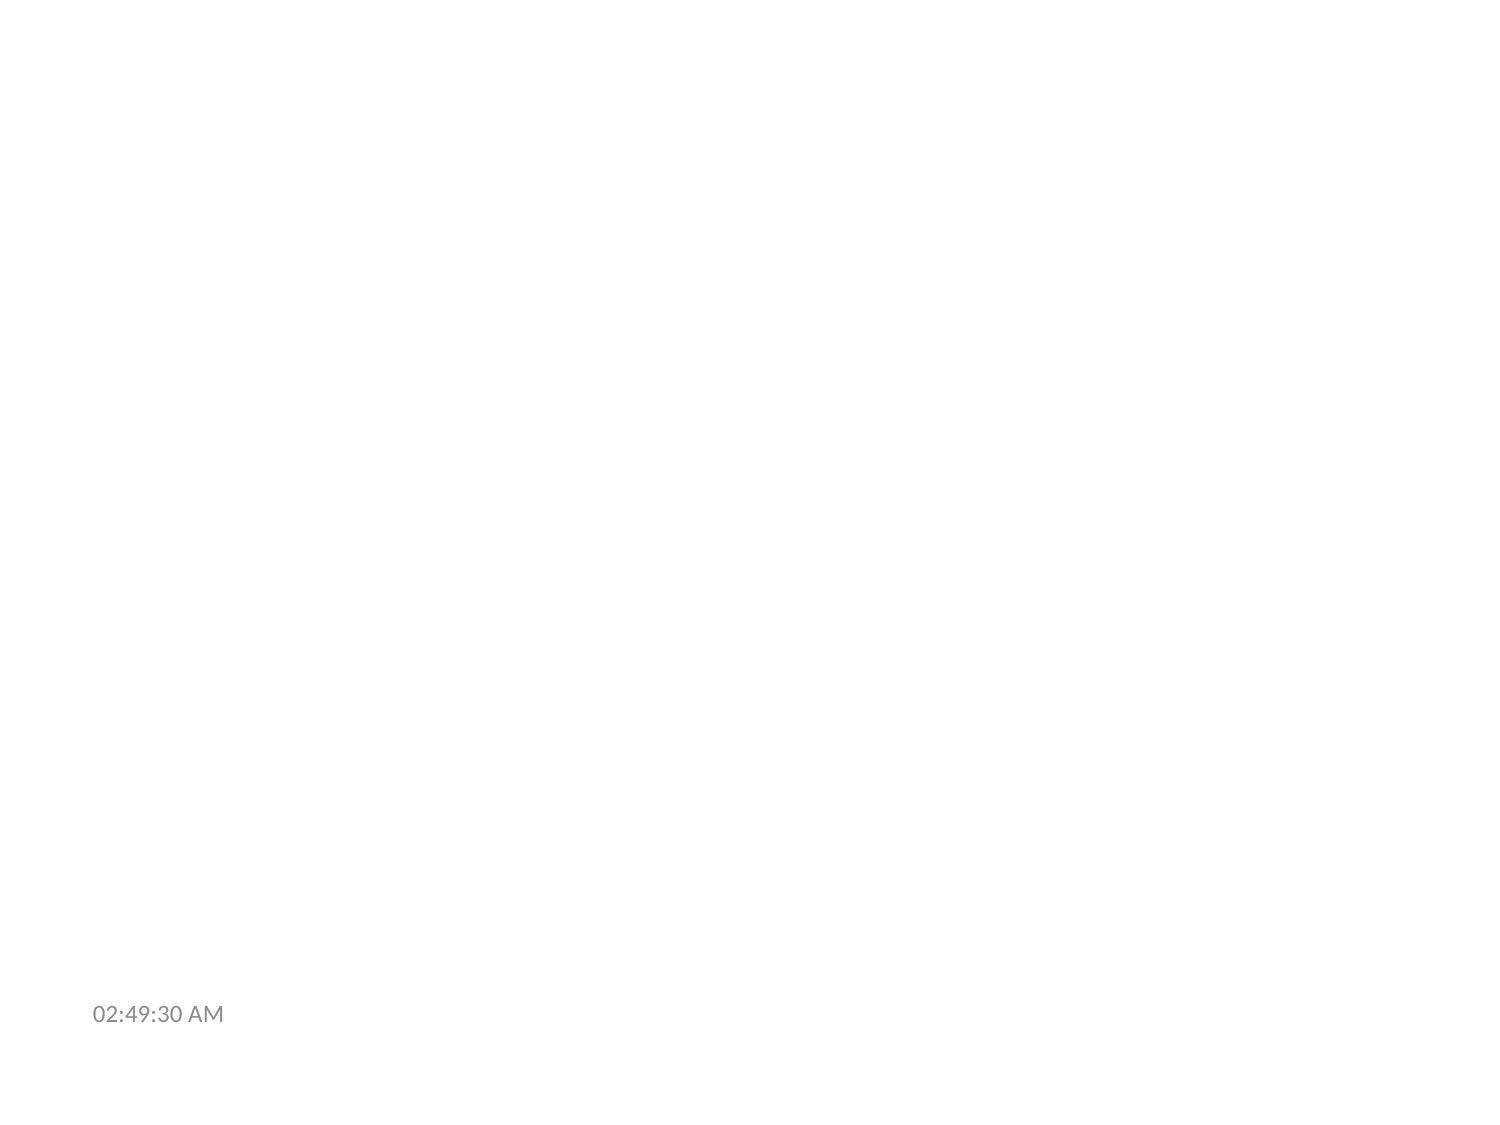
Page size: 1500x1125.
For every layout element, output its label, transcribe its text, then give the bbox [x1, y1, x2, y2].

text_box 3:35:09 PM [77, 982, 428, 1043]
